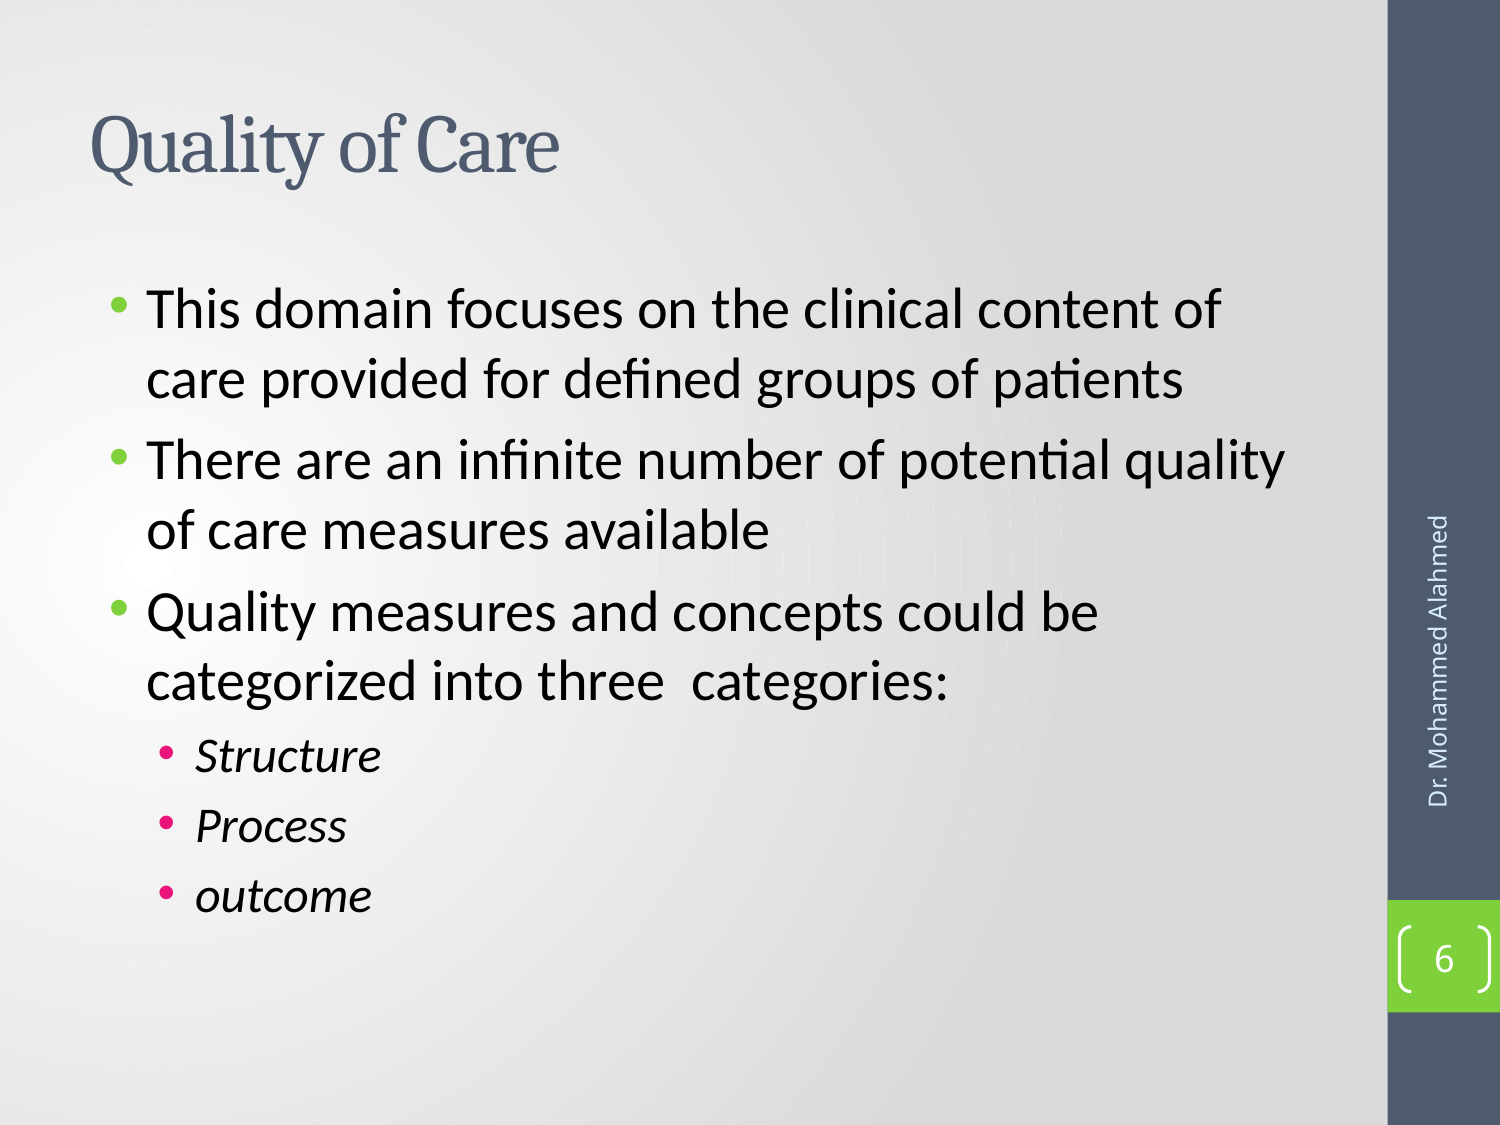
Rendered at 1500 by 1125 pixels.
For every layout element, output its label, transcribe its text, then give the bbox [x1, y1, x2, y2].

slide_number 6 [1397, 925, 1492, 994]
list This domain focuses on the clinical content of care provided for defined groups of patients There are an infinite number of potential quality of care measures available Quality measures and concepts could be categorized into three categories: Structure Process outcome [75, 262, 1325, 1050]
title Quality of Care [75, 45, 1325, 233]
footer Dr. Mohammed Alahmed [1408, 500, 1469, 889]
